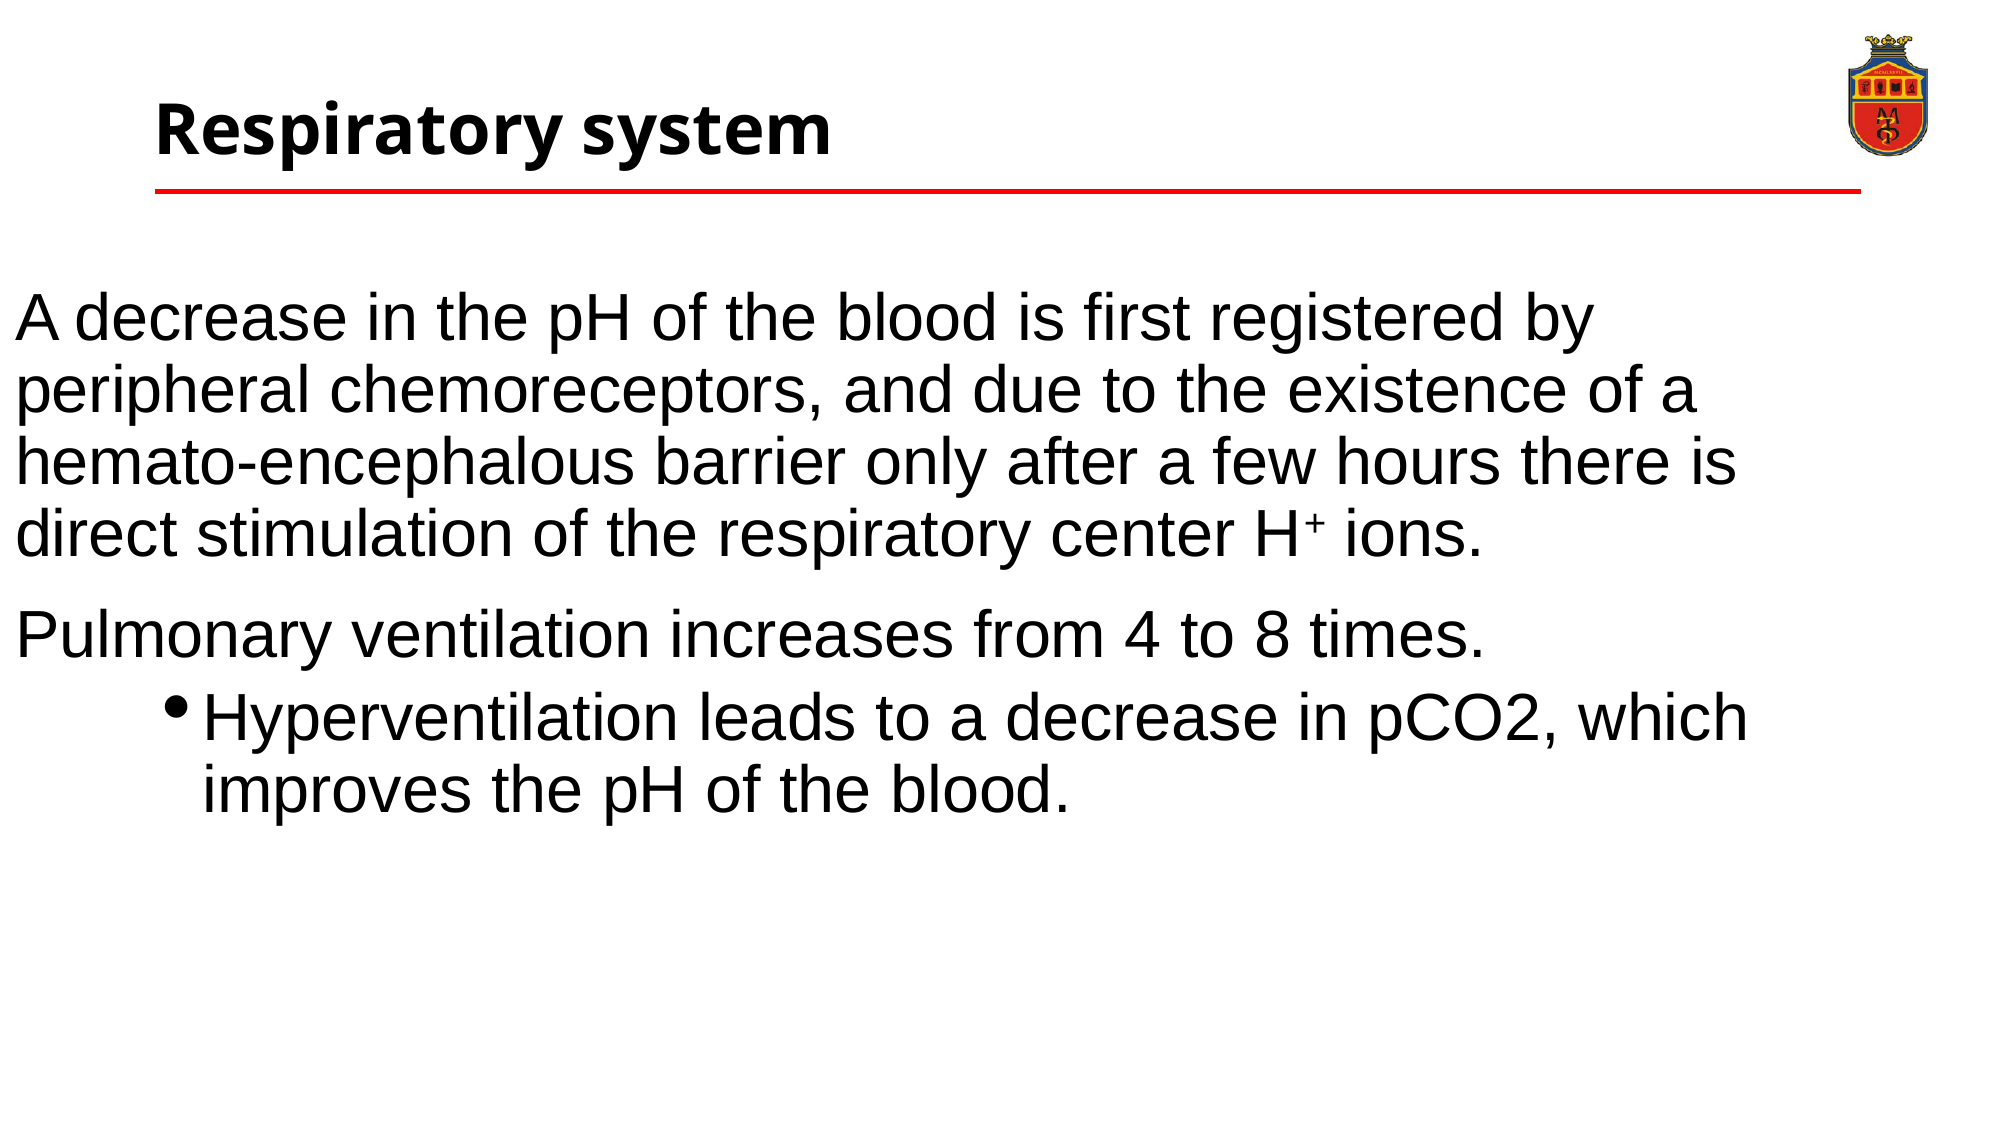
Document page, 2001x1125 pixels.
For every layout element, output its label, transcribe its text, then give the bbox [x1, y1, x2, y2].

title Respiratory system [138, 76, 1794, 177]
list A decrease in the pH of the blood is first registered by peripheral chemoreceptors, and due to the existence of a hemato-encephalous barrier only after a few hours there is direct stimulation of the respiratory center H+ ions. Pulmonary ventilation increases from 4 to 8 times. Hyperventilation leads to a decrease in pCO2, which improves the pH of the blood. [0, 275, 1884, 950]
picture [1794, 16, 1969, 189]
